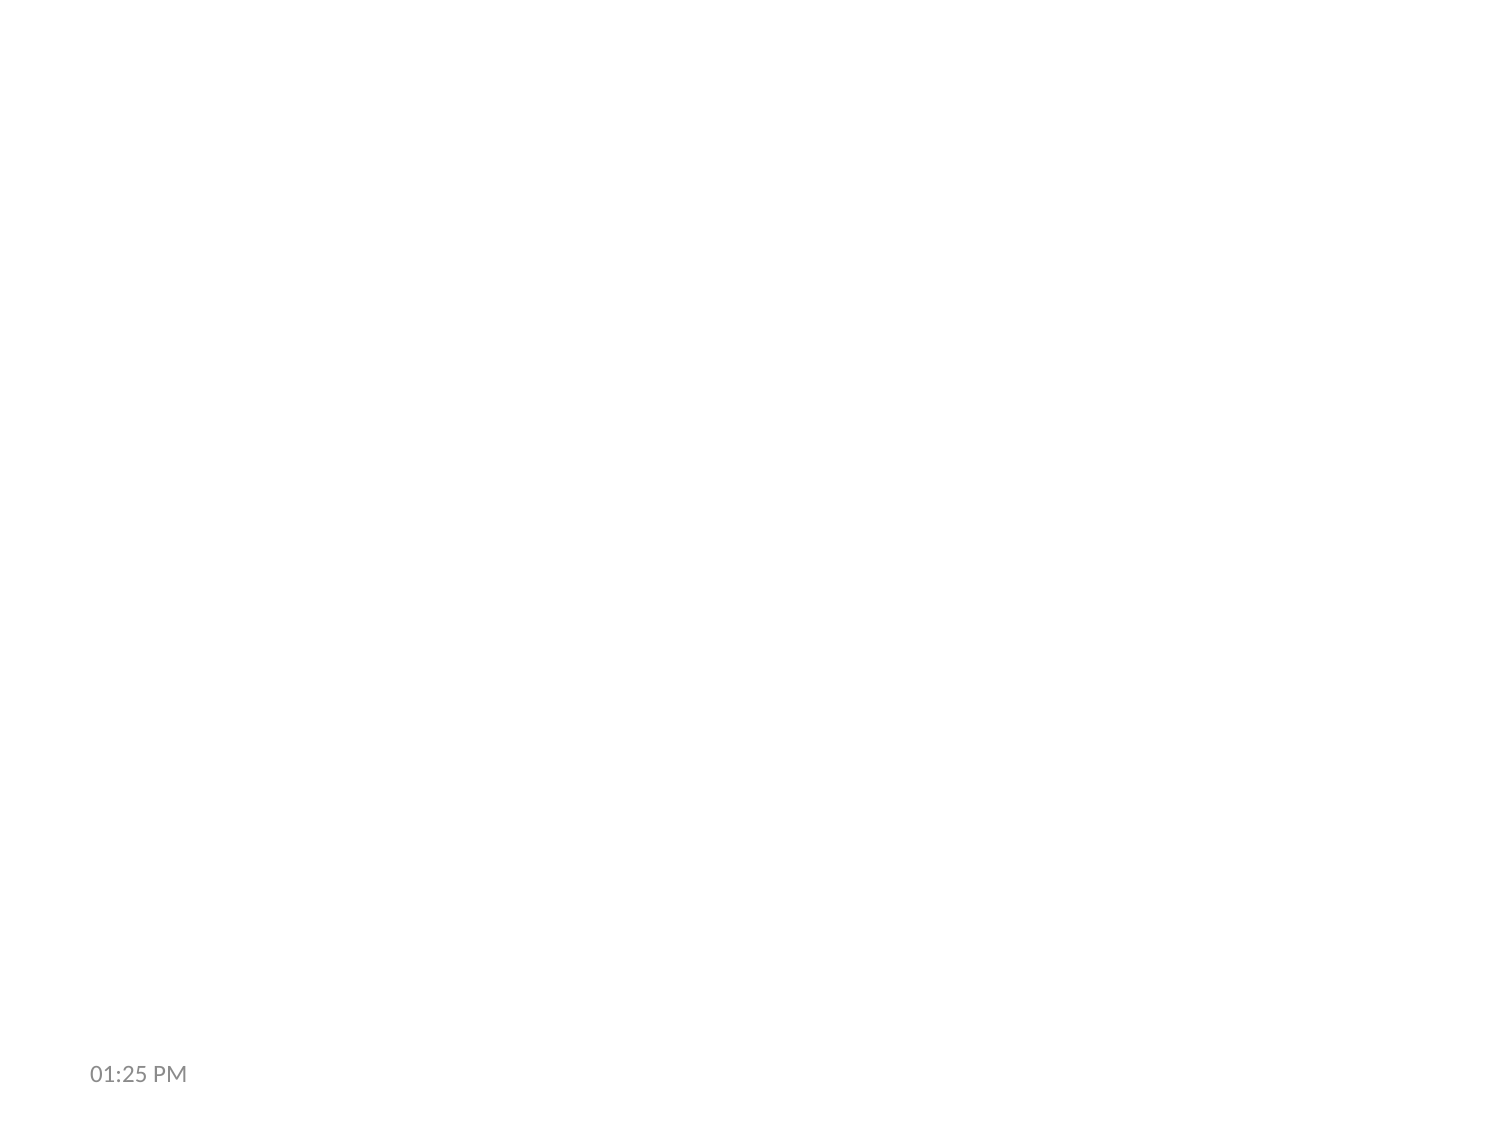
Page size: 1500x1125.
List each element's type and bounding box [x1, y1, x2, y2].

slide_number [75, 1042, 425, 1103]
